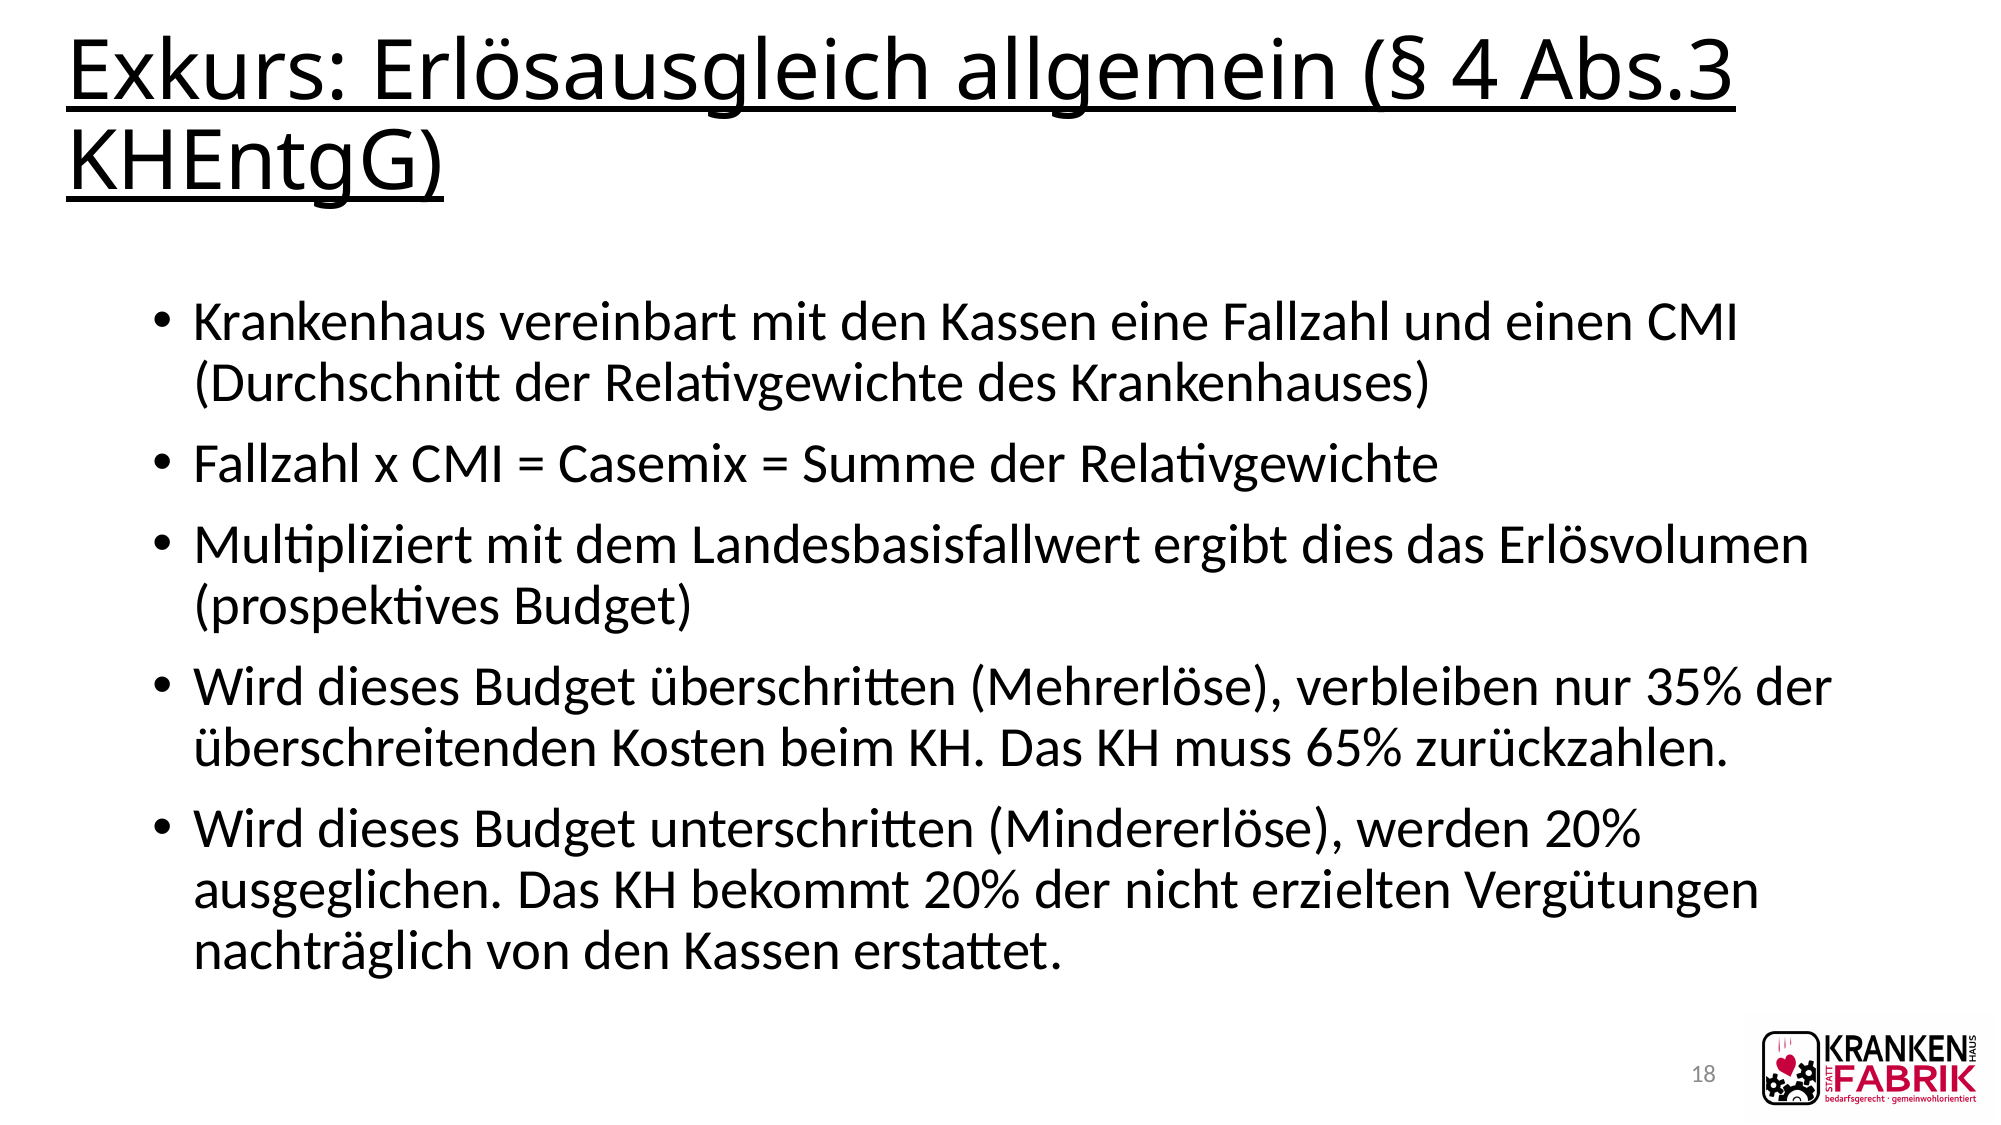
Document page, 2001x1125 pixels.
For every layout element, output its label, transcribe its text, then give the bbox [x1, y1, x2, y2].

picture [1744, 1013, 1994, 1123]
slide_number 18 [1281, 1042, 1731, 1103]
list Krankenhaus vereinbart mit den Kassen eine Fallzahl und einen CMI (Durchschnitt der Relativgewichte des Krankenhauses) Fallzahl x CMI = Casemix = Summe der Relativgewichte Multipliziert mit dem Landesbasisfallwert ergibt dies das Erlösvolumen (prospektives Budget) Wird dieses Budget überschritten (Mehrerlöse), verbleiben nur 35% der überschreitenden Kosten beim KH. Das KH muss 65% zurückzahlen. Wird dieses Budget unterschritten (Mindererlöse), werden 20% ausgeglichen. Das KH bekommt 20% der nicht erzielten Vergütungen nachträglich von den Kassen erstattet. [137, 284, 1863, 998]
title Exkurs: Erlösausgleich allgemein (§ 4 Abs.3 KHEntgG) [51, 8, 1949, 227]
